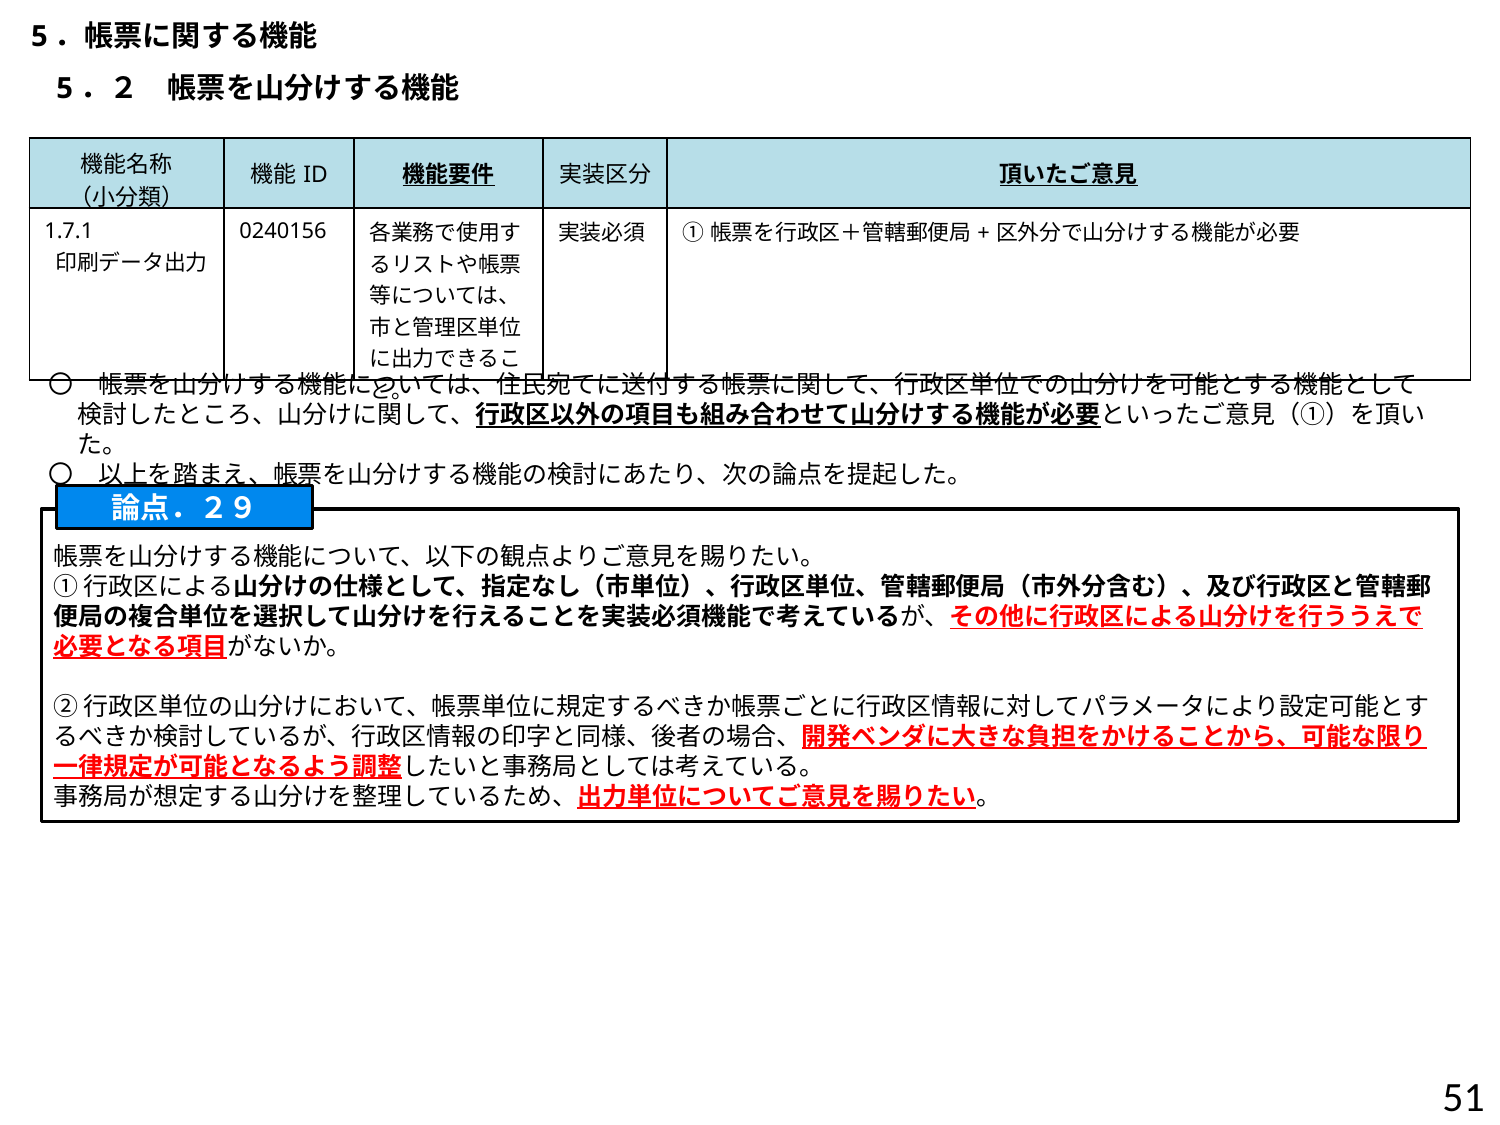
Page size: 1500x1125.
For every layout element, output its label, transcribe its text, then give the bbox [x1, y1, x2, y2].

text_box 論点．２９ [55, 497, 315, 531]
table_cell 1.7.1 印刷データ出力 [30, 209, 223, 379]
table_cell 実装必須 [544, 209, 666, 379]
table_cell 各業務で使用するリストや帳票等については、市と管理区単位に出力できること。 [355, 209, 542, 379]
text_box 5．２ 帳票を山分けする機能 [41, 54, 1465, 100]
table_header 頂いたご意見 [668, 139, 1470, 207]
text_box 帳票を山分けする機能について、以下の観点よりご意見を賜りたい。 ①行政区による山分けの仕様として、指定なし（市単位）、行政区単位、管轄郵便局（市外分含む）、及び行政区と管轄郵便局の複合単位を選択して山分けを行えることを実装必須機能で考えているが、その他に行政区による山分けを行ううえで必要となる項目がないか。 ②行政区単位の山分けにおいて、帳票単位に規定するべきか帳票ごとに行政区情報に対してパラメータにより設定可能とするべきか検討しているが、行政区情報の印字と同様、後者の場合、開発ベンダに大きな負担をかけることから、可能な限り一律規定が可能となるよう調整したいと事務局としては考えている。 事務局が想定する山分けを整理しているため、出力単位についてご意見を賜りたい。 [41, 508, 1459, 822]
slide_number 50 [1149, 1065, 1500, 1125]
table_cell 0240156 [225, 209, 353, 379]
table_header 実装区分 [544, 139, 666, 207]
text_box 5．帳票に関する機能 [16, 2, 1440, 49]
text_box 〇 帳票を山分けする機能については、住民宛てに送付する帳票に関して、行政区単位での山分けを可能とする機能として検討したところ、山分けに関して、行政区以外の項目も組み合わせて山分けする機能が必要といったご意見（①）を頂いた。 〇 以上を踏まえ、帳票を山分けする機能の検討にあたり、次の論点を提起した。 [33, 381, 1457, 497]
table_header 機能要件 [355, 139, 542, 207]
table_cell ①帳票を行政区＋管轄郵便局+区外分で山分けする機能が必要 [668, 209, 1470, 379]
table_header 機能名称 （小分類） [30, 139, 223, 207]
table_header 機能ID [225, 139, 353, 207]
